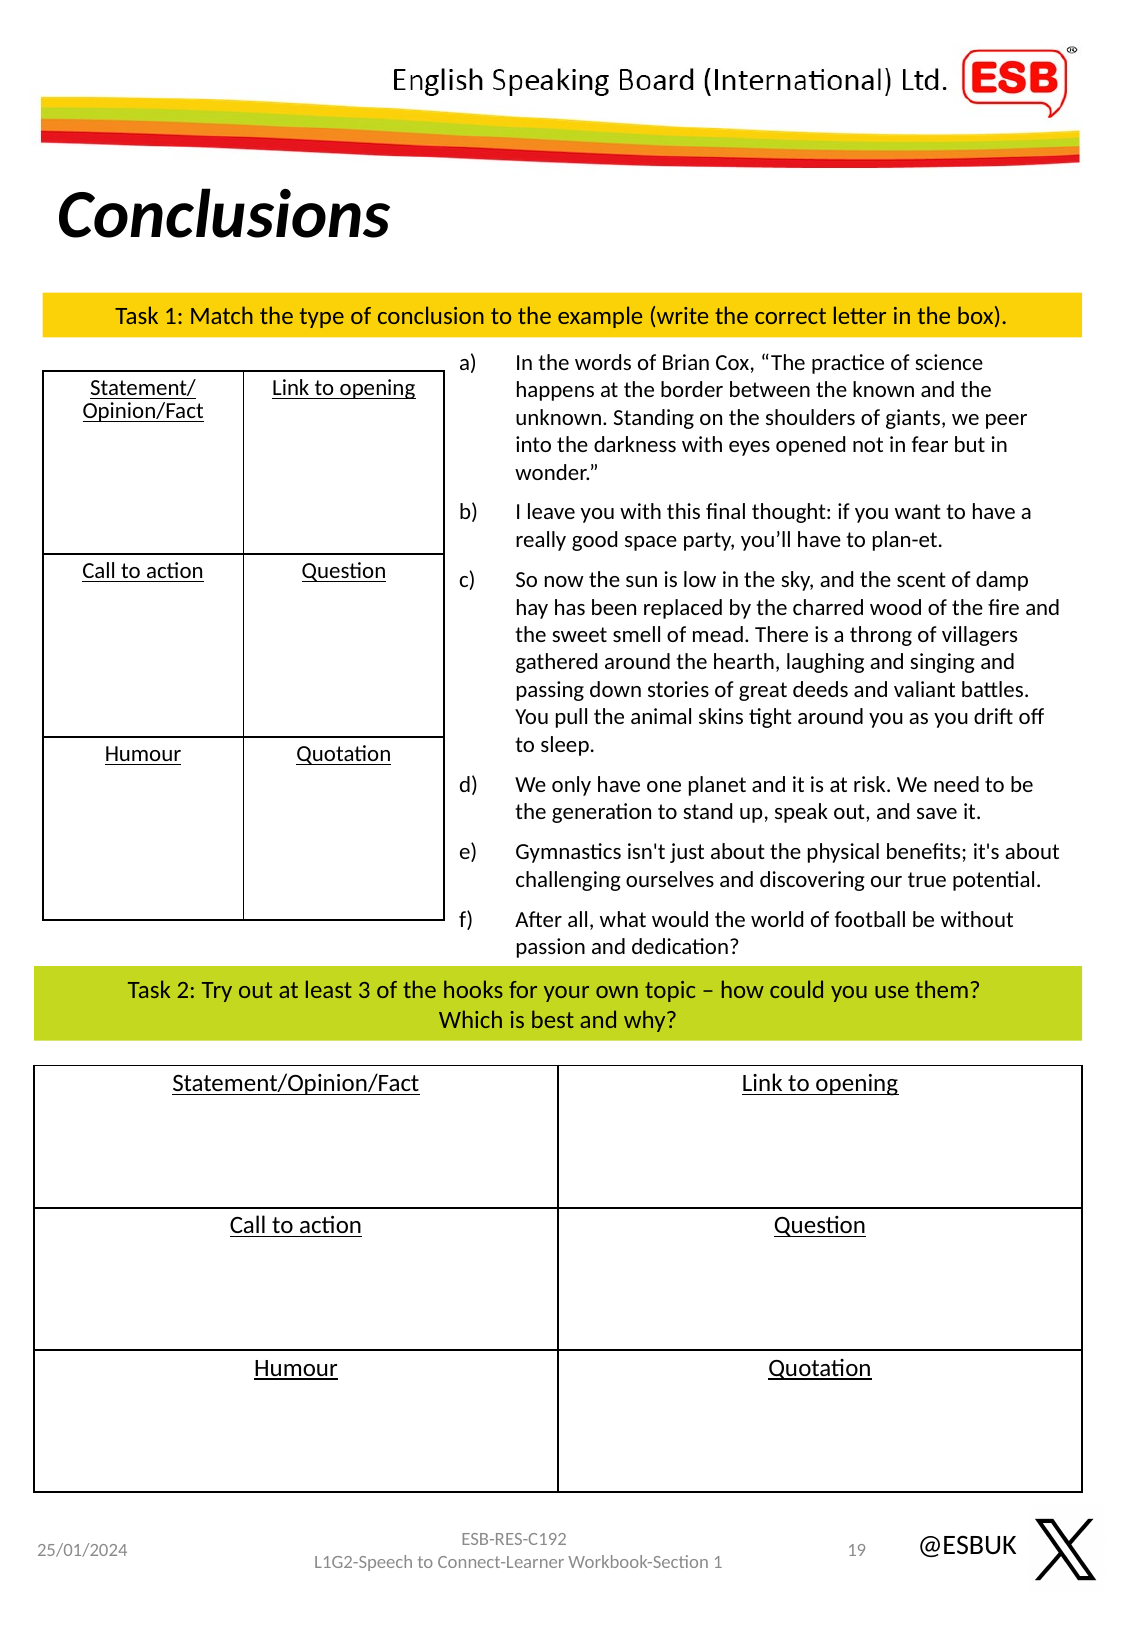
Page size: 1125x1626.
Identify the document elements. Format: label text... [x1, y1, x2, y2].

text_box Task 2: Try out at least 3 of the hooks for your own topic – how could you use them? Which is best and why? [34, 966, 1083, 1041]
text_box In the words of Brian Cox, “The practice of science happens at the border between the known and the unknown. Standing on the shoulders of giants, we peer into the darkness with eyes opened not in fear but in wonder.” I leave you with this final thought: if you want to have a really good space party, you’ll have to plan-et. So now the sun is low in the sky, and the scent of damp hay has been replaced by the charred wood of the fire and the sweet smell of mead. There is a throng of villagers gathered around the hearth, laughing and singing and passing down stories of great deeds and valiant battles. You pull the animal skins tight around you as you drift off to sleep. We only have one planet and it is at risk. We need to be the generation to stand up, speak out, and save it. Gymnastics isn't just about the physical benefits; it's about challenging ourselves and discovering our true potential. After all, what would the world of football be without passion and dedication? [444, 339, 1083, 966]
table_cell Quotation [559, 1351, 1081, 1491]
table_cell Question [244, 555, 443, 736]
table_cell Question [559, 1209, 1081, 1349]
table_cell Humour [44, 738, 243, 919]
table_header Statement/ Opinion/Fact [44, 372, 243, 553]
picture [1027, 1506, 1108, 1593]
table_header Link to opening [244, 372, 443, 553]
table_cell Humour [35, 1351, 557, 1491]
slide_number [22, 1506, 276, 1593]
table_header Link to opening [559, 1066, 1081, 1207]
table_header Statement/Opinion/Fact [35, 1066, 557, 1207]
picture [0, 1, 1125, 234]
table_cell Call to action [44, 555, 243, 736]
table_cell Quotation [244, 738, 443, 919]
text_box Task 1: Match the type of conclusion to the example (write the correct letter in the box). [42, 292, 1083, 338]
footer ESB-RES-C192 L1G2-Speech to Connect-Learner Workbook-Section 1 [296, 1506, 697, 1593]
slide_number 19 [697, 1506, 882, 1593]
table_cell Call to action [35, 1209, 557, 1349]
title Conclusions [42, 138, 1014, 292]
